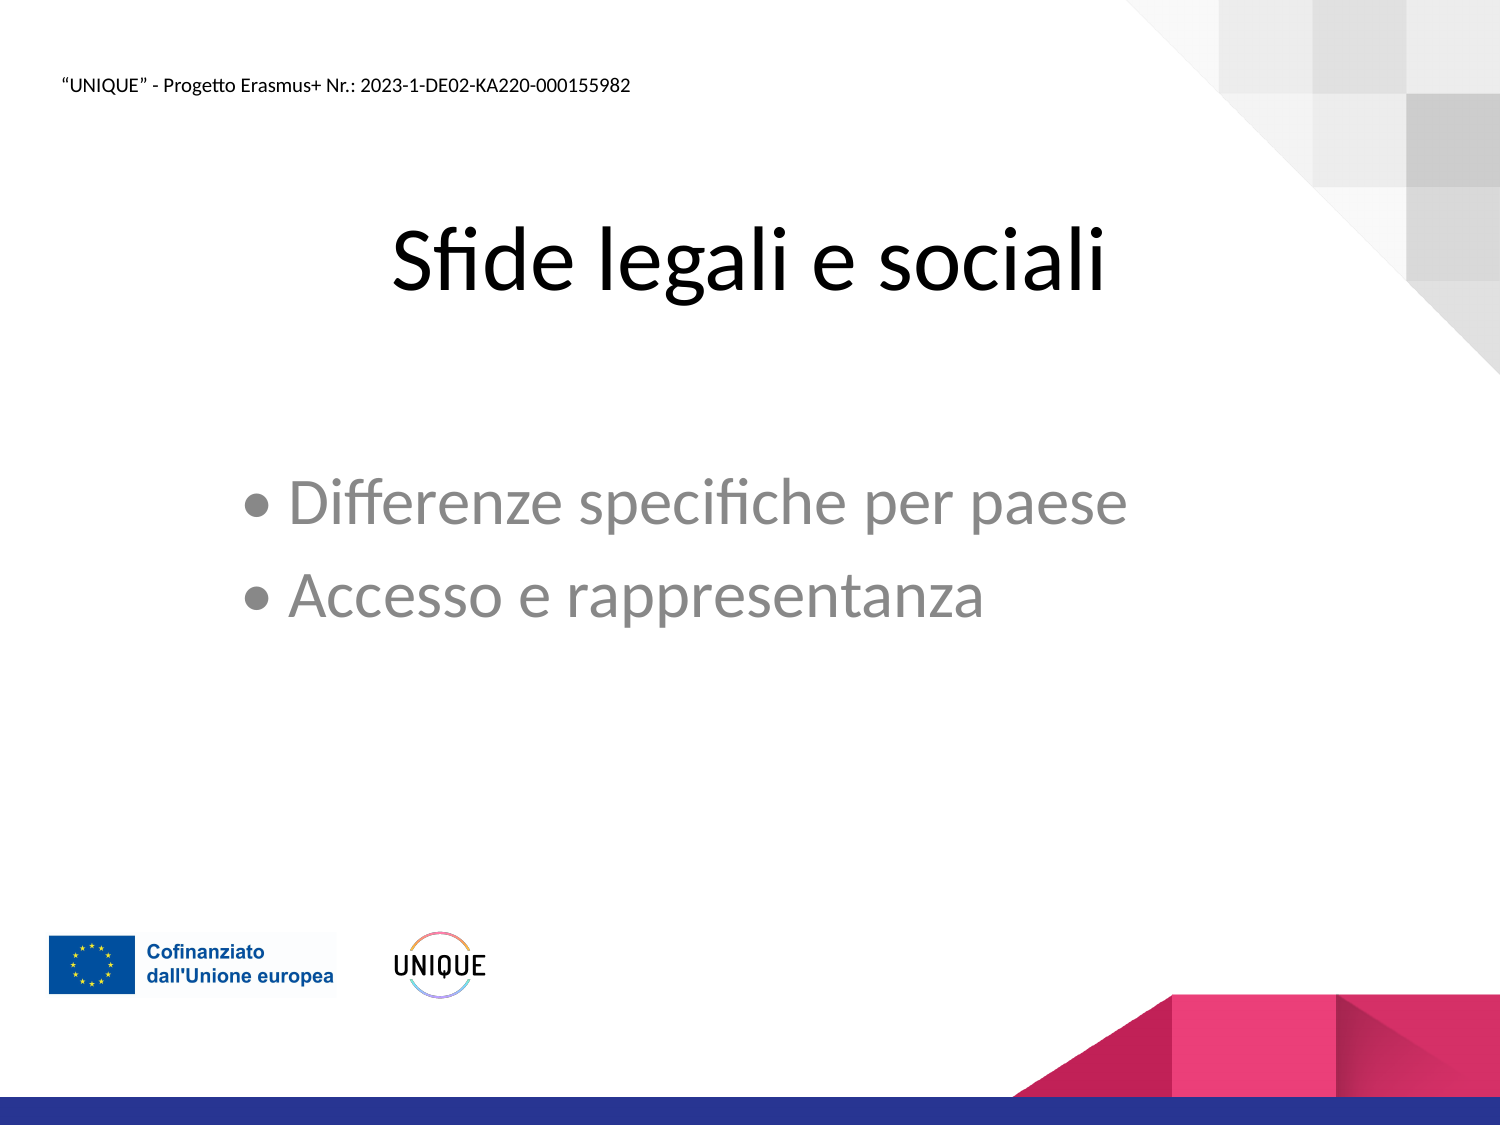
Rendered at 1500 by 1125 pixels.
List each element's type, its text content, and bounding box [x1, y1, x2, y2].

subtitle • Differenze specifiche per paese • Accesso e rappresentanza [225, 450, 1275, 738]
title Sfide legali e sociali [112, 132, 1388, 375]
picture [0, 919, 1500, 1125]
picture [1125, 0, 1500, 375]
